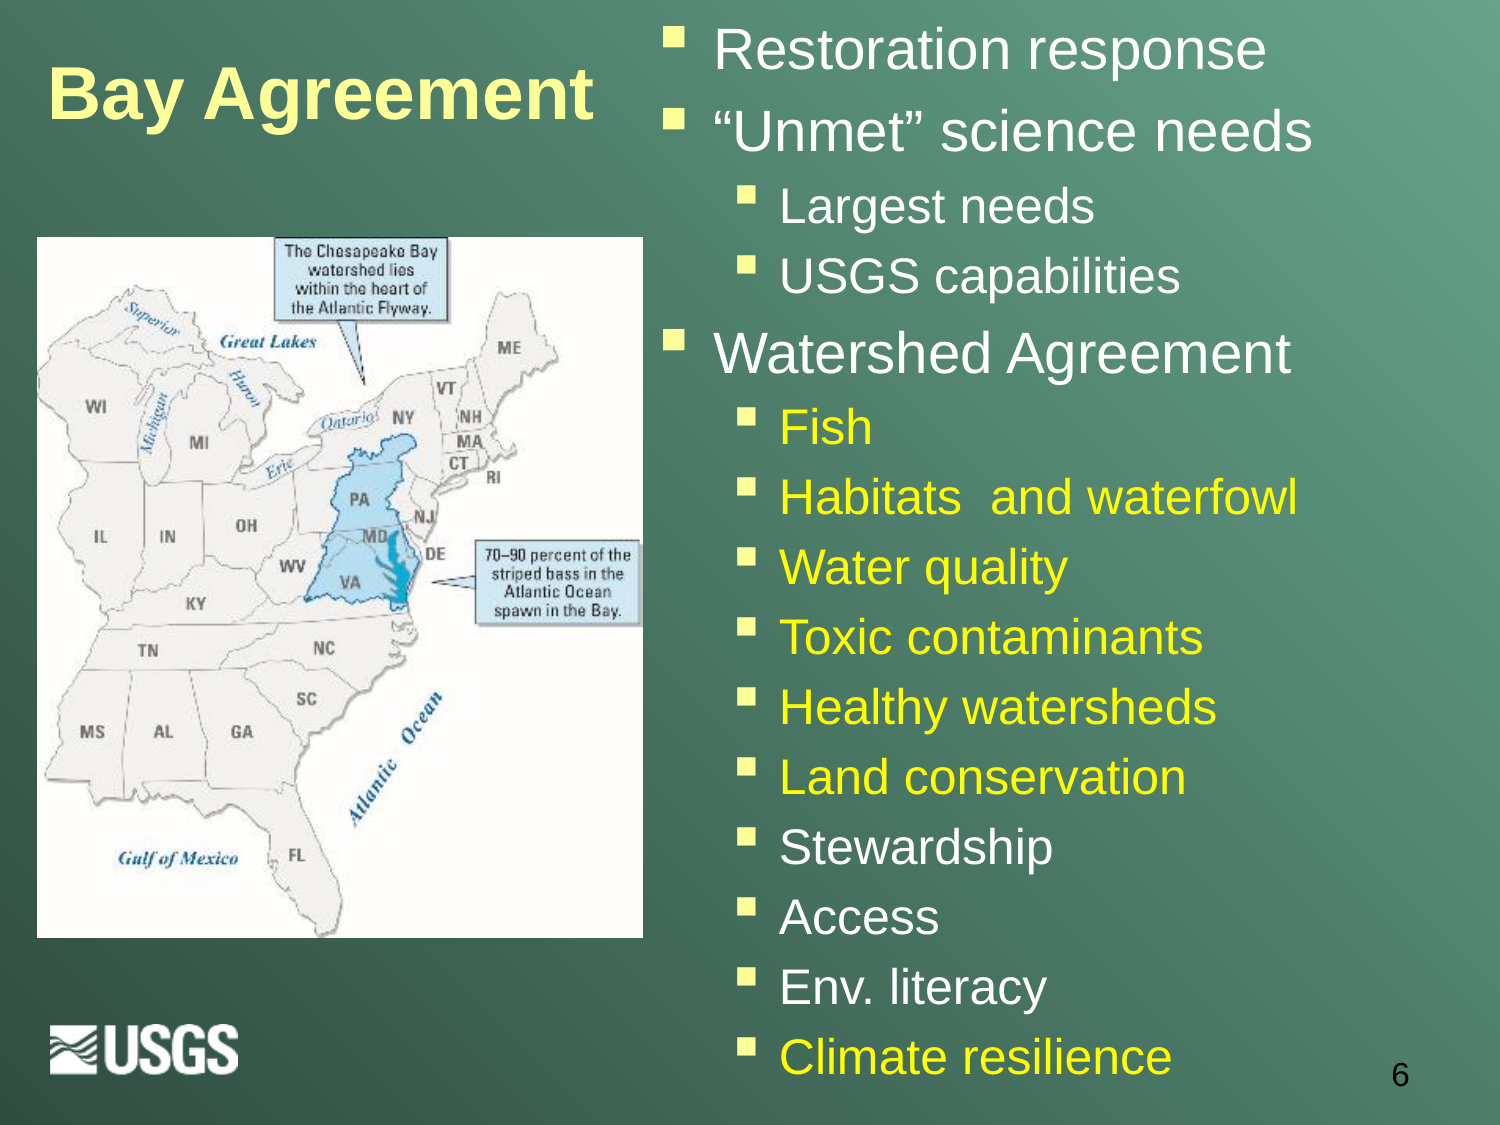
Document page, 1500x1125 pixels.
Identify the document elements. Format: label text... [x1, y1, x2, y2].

slide_number 6 [1074, 1042, 1425, 1103]
list Restoration response “Unmet” science needs Largest needs USGS capabilities Watershed Agreement Fish Habitats and waterfowl Water quality Toxic contaminants Healthy watersheds Land conservation Stewardship Access Env. literacy Climate resilience [642, 4, 1500, 1088]
title Bay Agreement [0, 4, 642, 175]
picture [37, 237, 643, 938]
